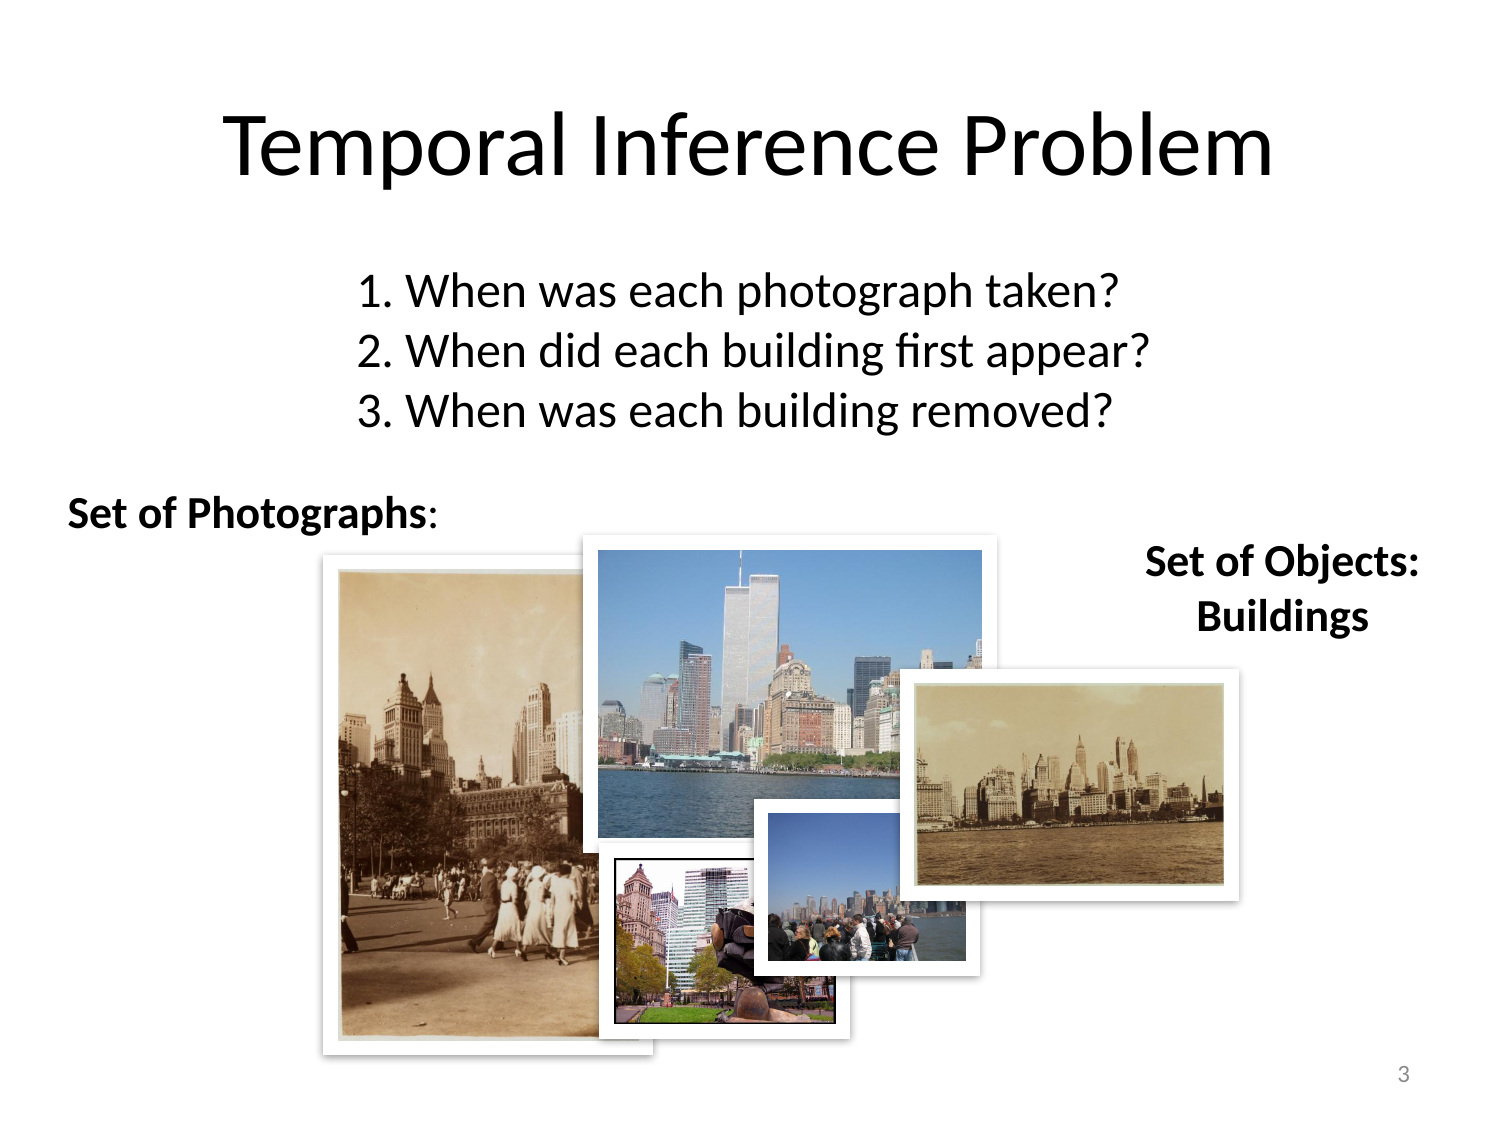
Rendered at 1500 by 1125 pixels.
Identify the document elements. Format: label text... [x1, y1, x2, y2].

text_box Set of Photographs: [52, 474, 455, 545]
title Temporal Inference Problem [75, 45, 1425, 233]
slide_number 3 [1074, 1042, 1425, 1103]
text_box 1. When was each photograph taken? 2. When did each building first appear? 3. When was each building removed? [341, 249, 1168, 505]
text_box Set of Objects: Buildings [1130, 523, 1436, 649]
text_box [337, 549, 1225, 1041]
